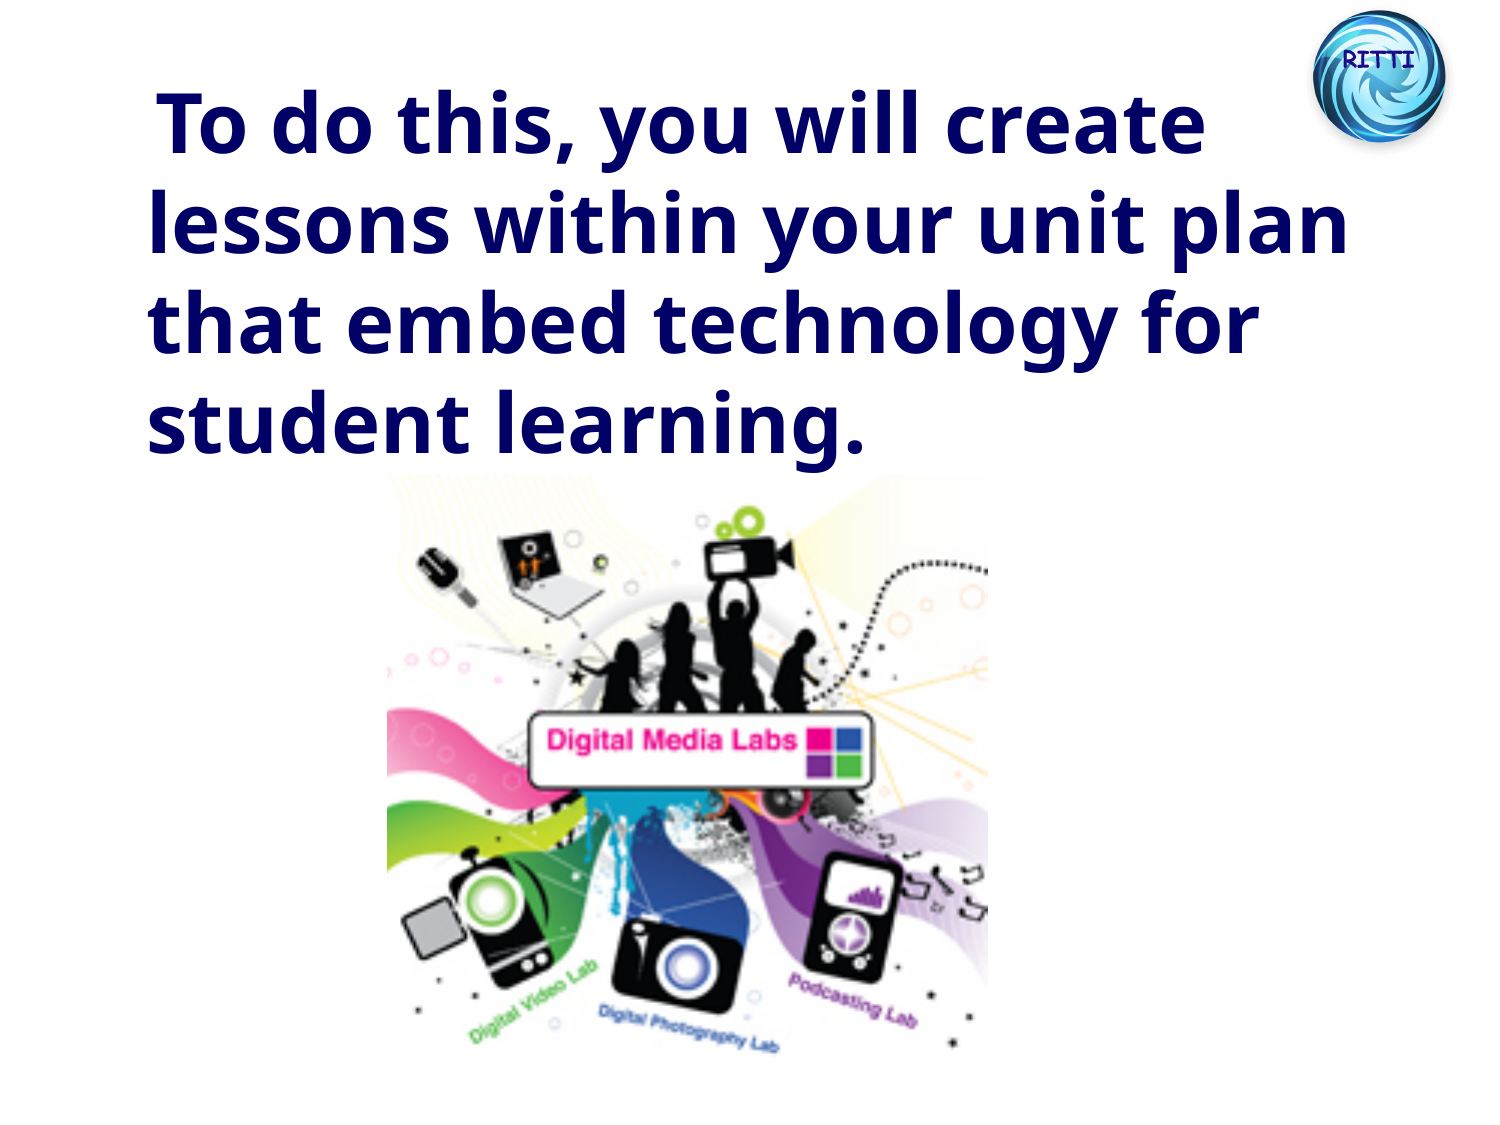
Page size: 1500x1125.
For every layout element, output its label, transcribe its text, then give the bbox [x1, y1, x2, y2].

picture [387, 474, 988, 1076]
list To do this, you will create lessons within your unit plan that embed technology for student learning. [75, 62, 1425, 1005]
picture [1299, 0, 1457, 162]
